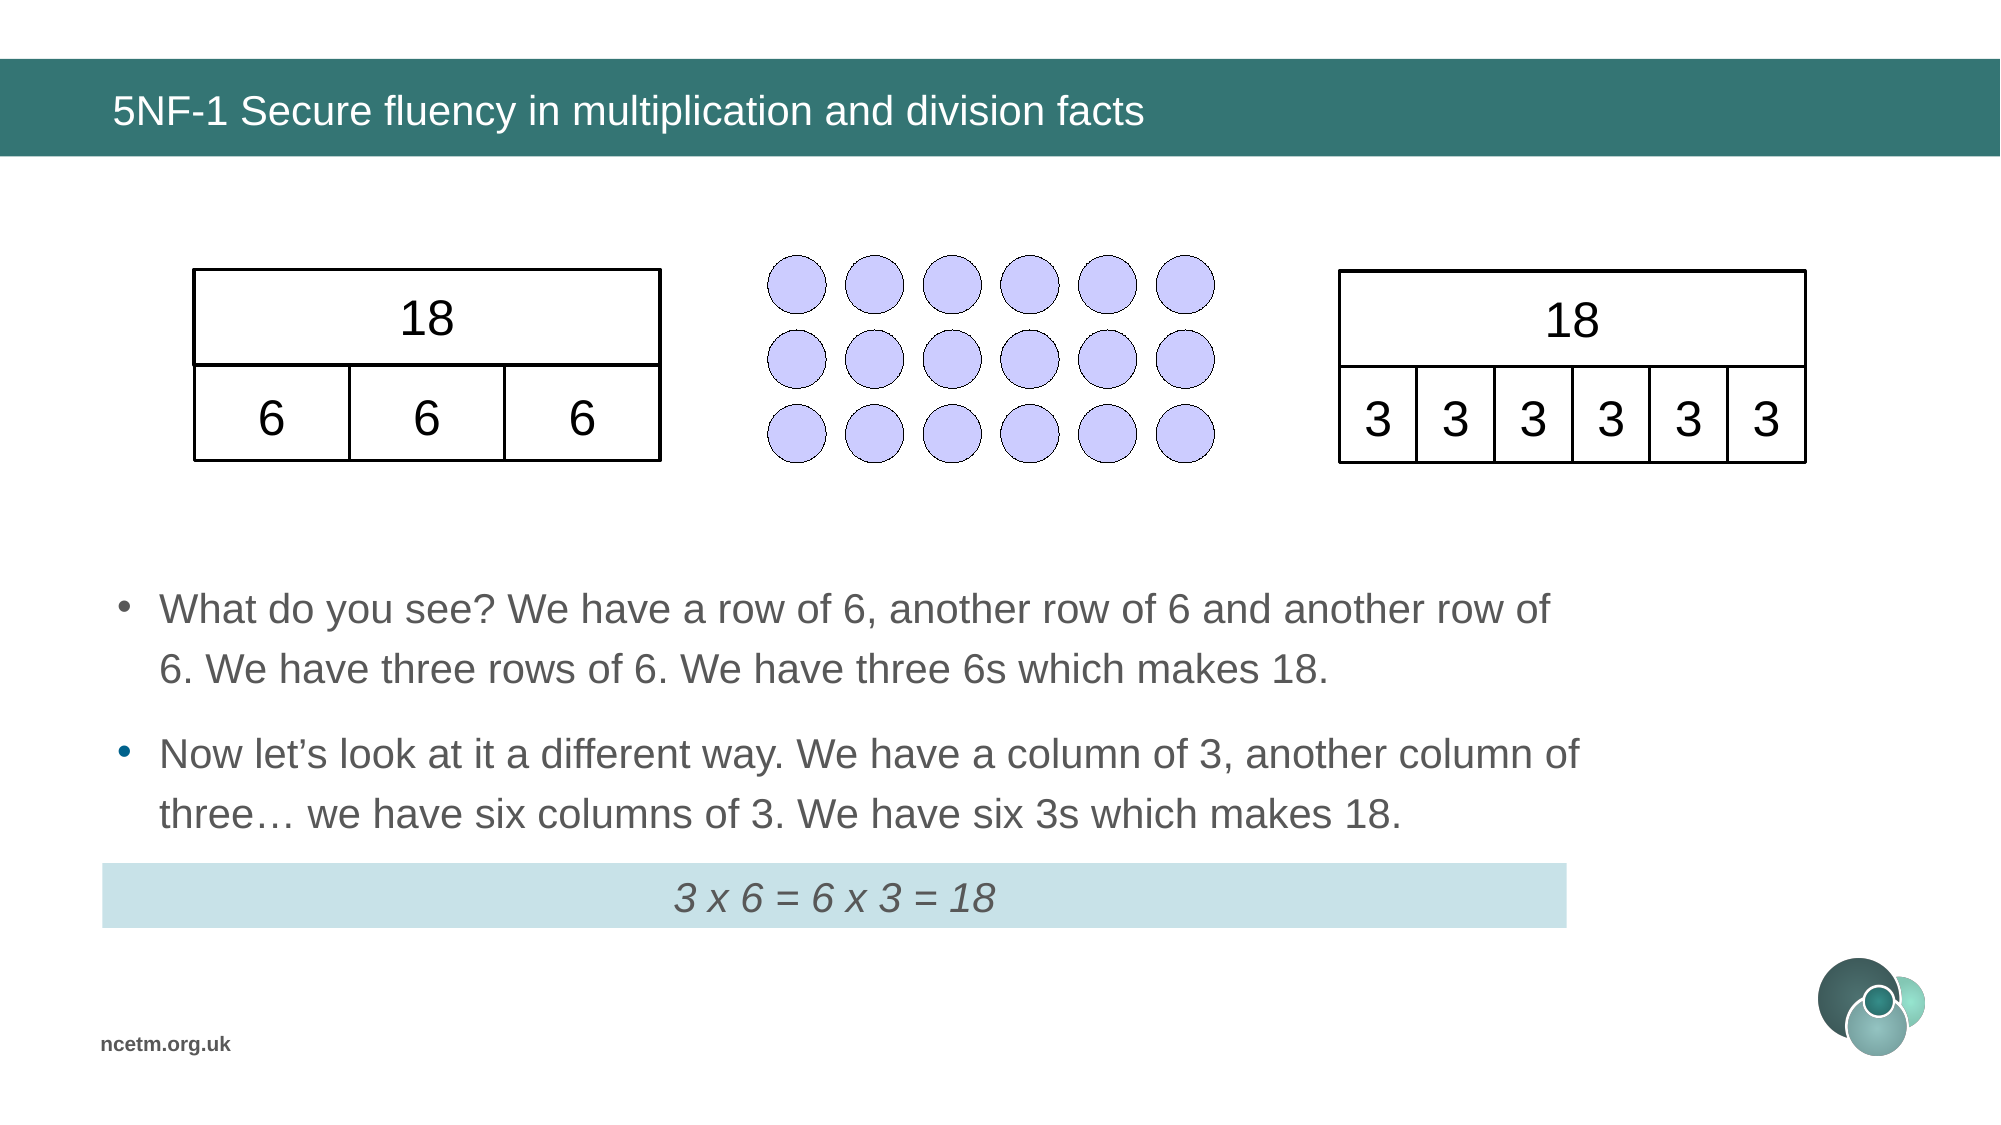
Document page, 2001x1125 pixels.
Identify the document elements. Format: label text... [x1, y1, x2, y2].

text_box [845, 255, 904, 314]
text_box [1156, 329, 1215, 389]
text_box [1078, 255, 1137, 314]
text_box [767, 404, 827, 463]
text_box [845, 329, 904, 389]
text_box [1333, 270, 1811, 464]
text_box [767, 329, 827, 389]
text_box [193, 268, 661, 462]
text_box [767, 255, 827, 314]
text_box [923, 404, 982, 463]
text_box [923, 255, 982, 314]
title 5NF-1 Secure fluency in multiplication and division facts [97, 76, 1945, 147]
text_box [1156, 255, 1215, 314]
text_box [923, 329, 982, 389]
text_box [1156, 404, 1215, 463]
text_box What do you see? We have a row of 6, another row of 6 and another row of 6. We have three rows of 6. We have three 6s which makes 18. Now let’s look at it a different way. We have a column of 3, another column of three… we have six columns of 3. We have six 3s which makes 18. [102, 563, 1604, 783]
text_box 3 x 6 = 6 x 3 = 18 [102, 863, 1567, 928]
text_box [1000, 329, 1060, 389]
text_box [1000, 255, 1060, 314]
text_box [1078, 329, 1137, 389]
text_box [845, 404, 904, 463]
picture [1818, 958, 1925, 1056]
text_box [1000, 404, 1060, 463]
text_box [1078, 404, 1137, 463]
